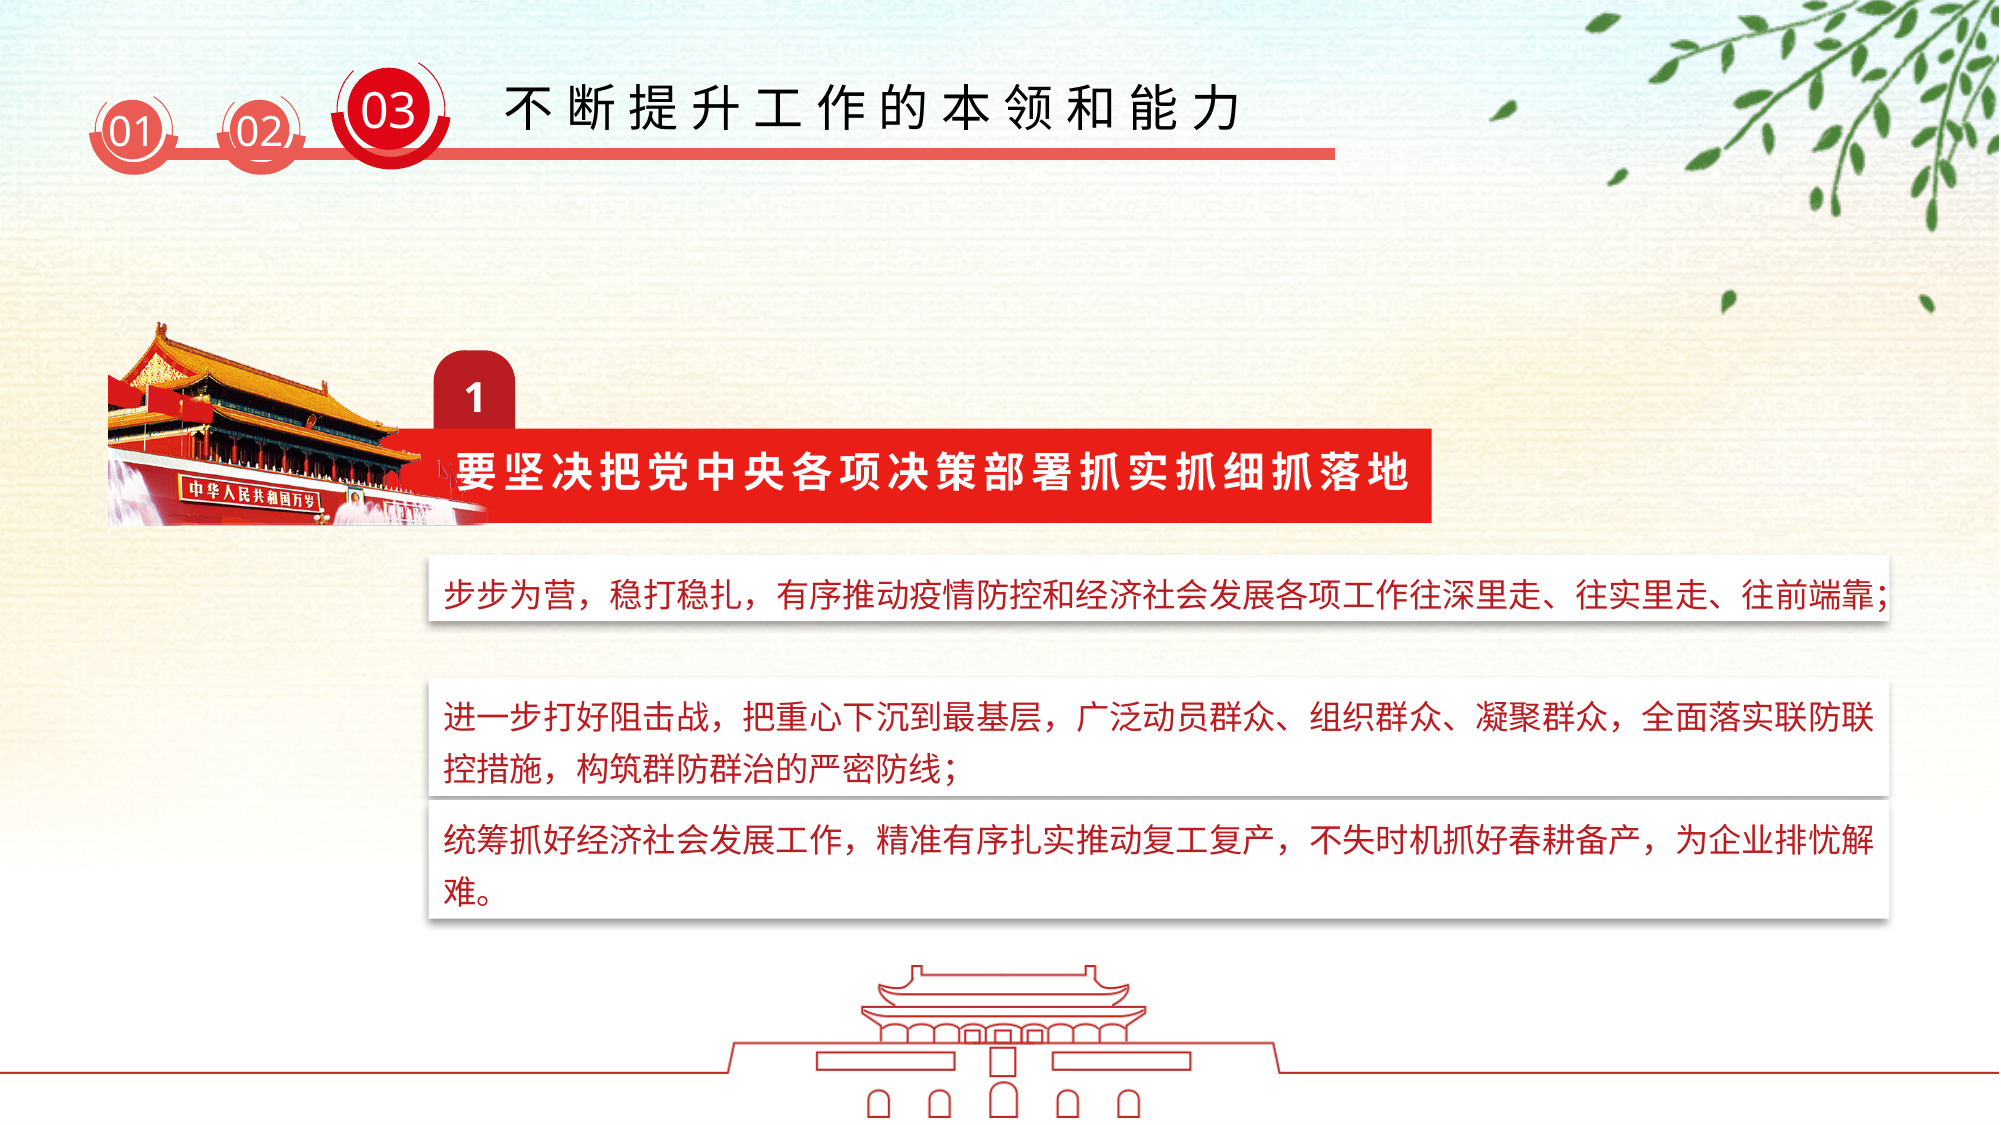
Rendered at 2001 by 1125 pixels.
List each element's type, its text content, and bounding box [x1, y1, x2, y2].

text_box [108, 318, 1432, 526]
picture [0, 0, 1999, 1125]
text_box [95, 91, 173, 169]
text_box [337, 55, 445, 164]
text_box 步步为营，稳打稳扎，有序推动疫情防控和经济社会发展各项工作往深里走、往实里走、往前端靠； [428, 554, 1890, 622]
text_box 进一步打好阻击战，把重心下沉到最基层，广泛动员群众、组织群众、凝聚群众，全面落实联防联控措施，构筑群防群治的严密防线； [428, 677, 1890, 796]
text_box 统筹抓好经济社会发展工作，精准有序扎实推动复工复产，不失时机抓好春耕备产，为企业排忧解难。 [428, 800, 1890, 919]
text_box 不断提升工作的本领和能力 [488, 69, 1384, 144]
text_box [222, 91, 301, 169]
